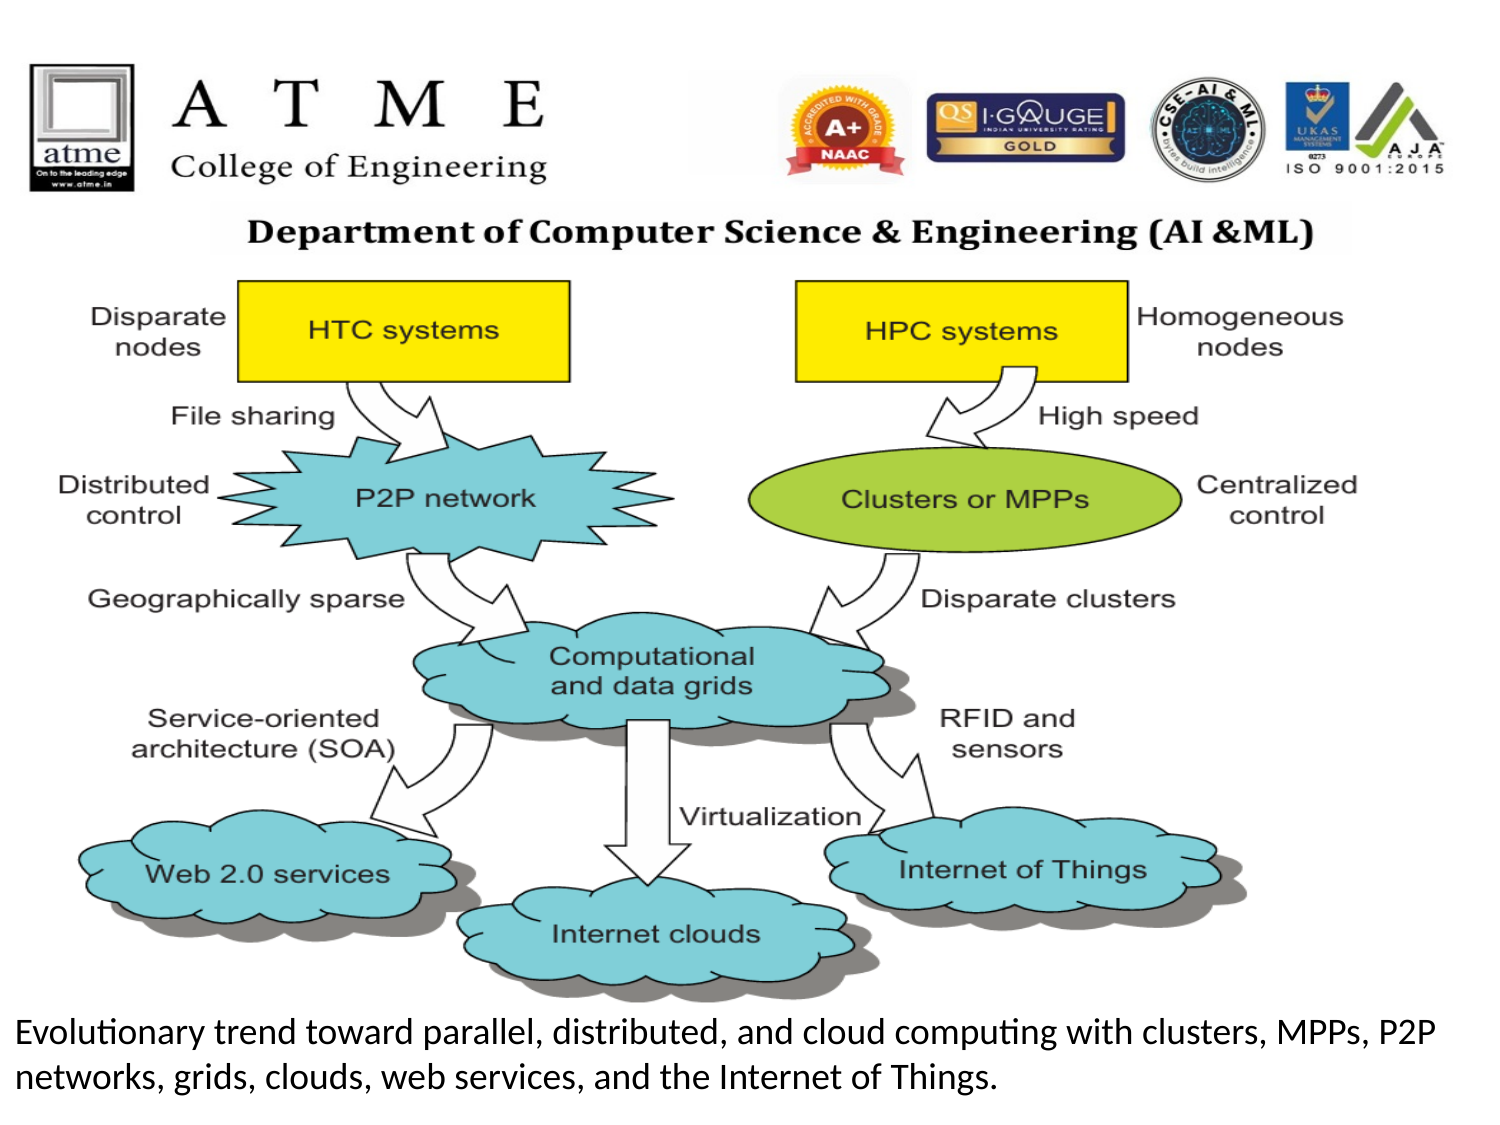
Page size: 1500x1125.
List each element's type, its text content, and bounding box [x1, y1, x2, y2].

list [0, 37, 1463, 273]
picture [49, 262, 1384, 1007]
text_box Evolutionary trend toward parallel, distributed, and cloud computing with clusters, MPPs, P2P networks, grids, clouds, web services, and the Internet of Things. [0, 999, 1500, 1105]
